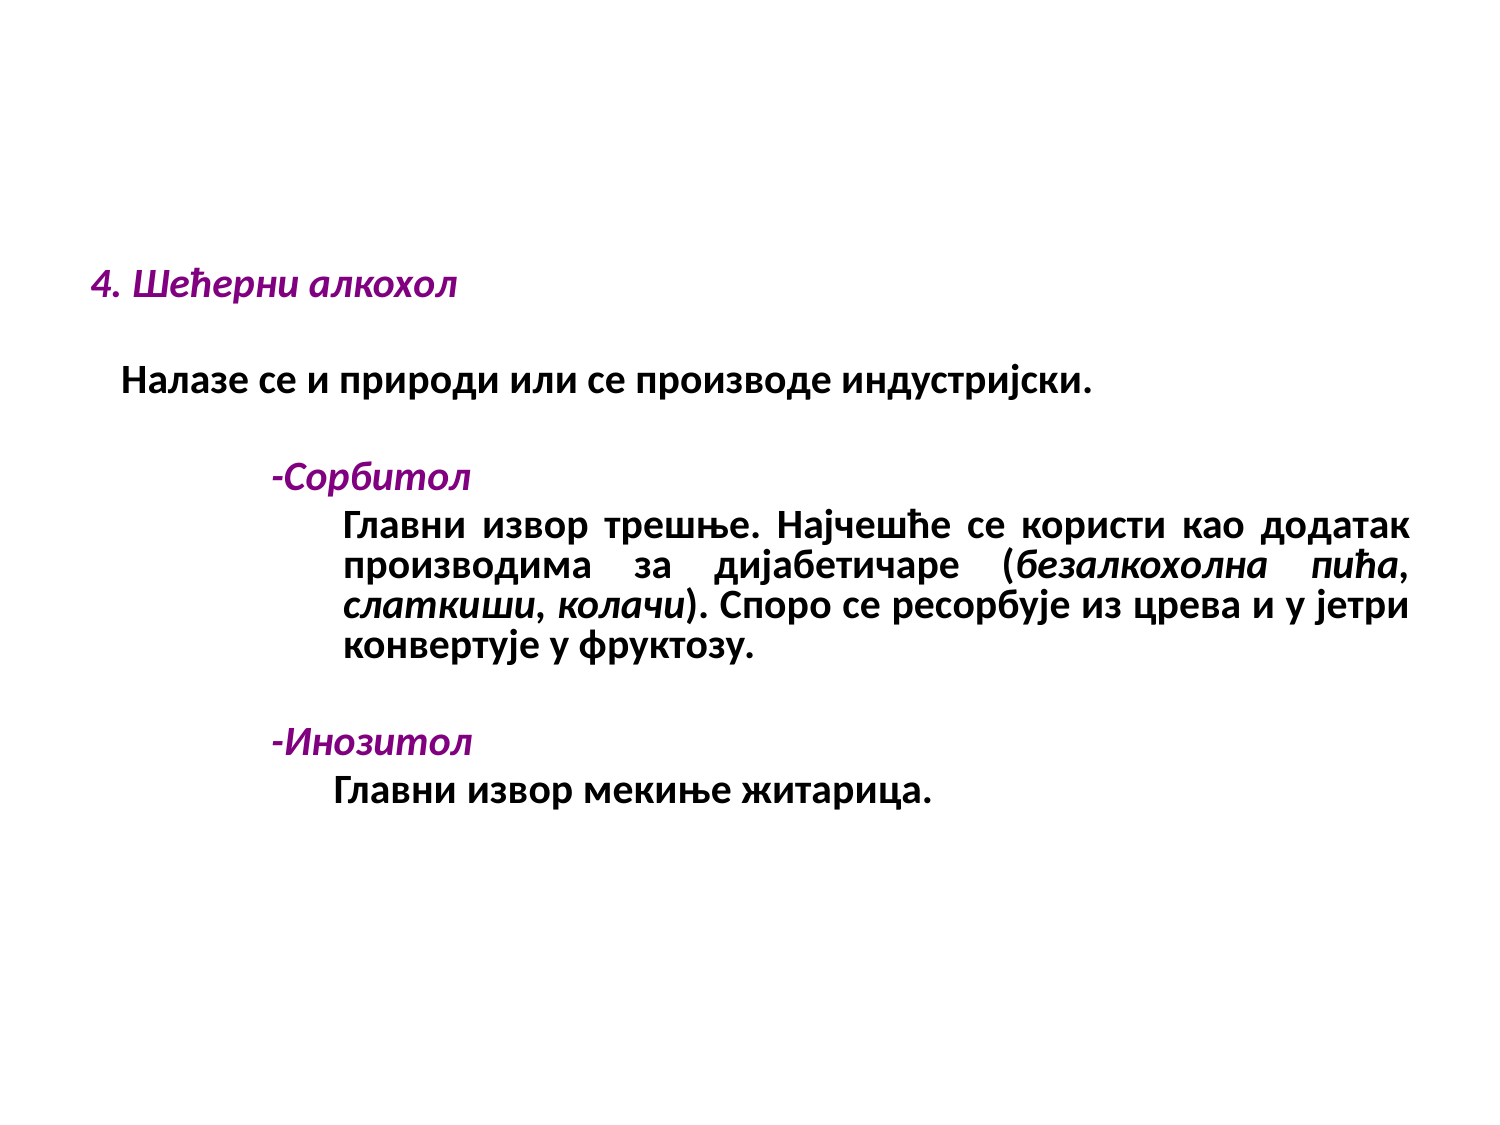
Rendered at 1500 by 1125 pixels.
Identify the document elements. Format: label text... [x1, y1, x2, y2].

list 4. Шећeрни алкохoл Налазе се и природи или се производе индустријски. -Сорбитол Главни извор трешње. Најчешће се користи као додатак производима за дијабетичаре (безалкохолна пића, слаткиши, колачи). Споро се ресорбује из црева и у јетри конвертује у фруктозу. -Инозитол Главни извор мекиње житарица. [75, 257, 1425, 1118]
